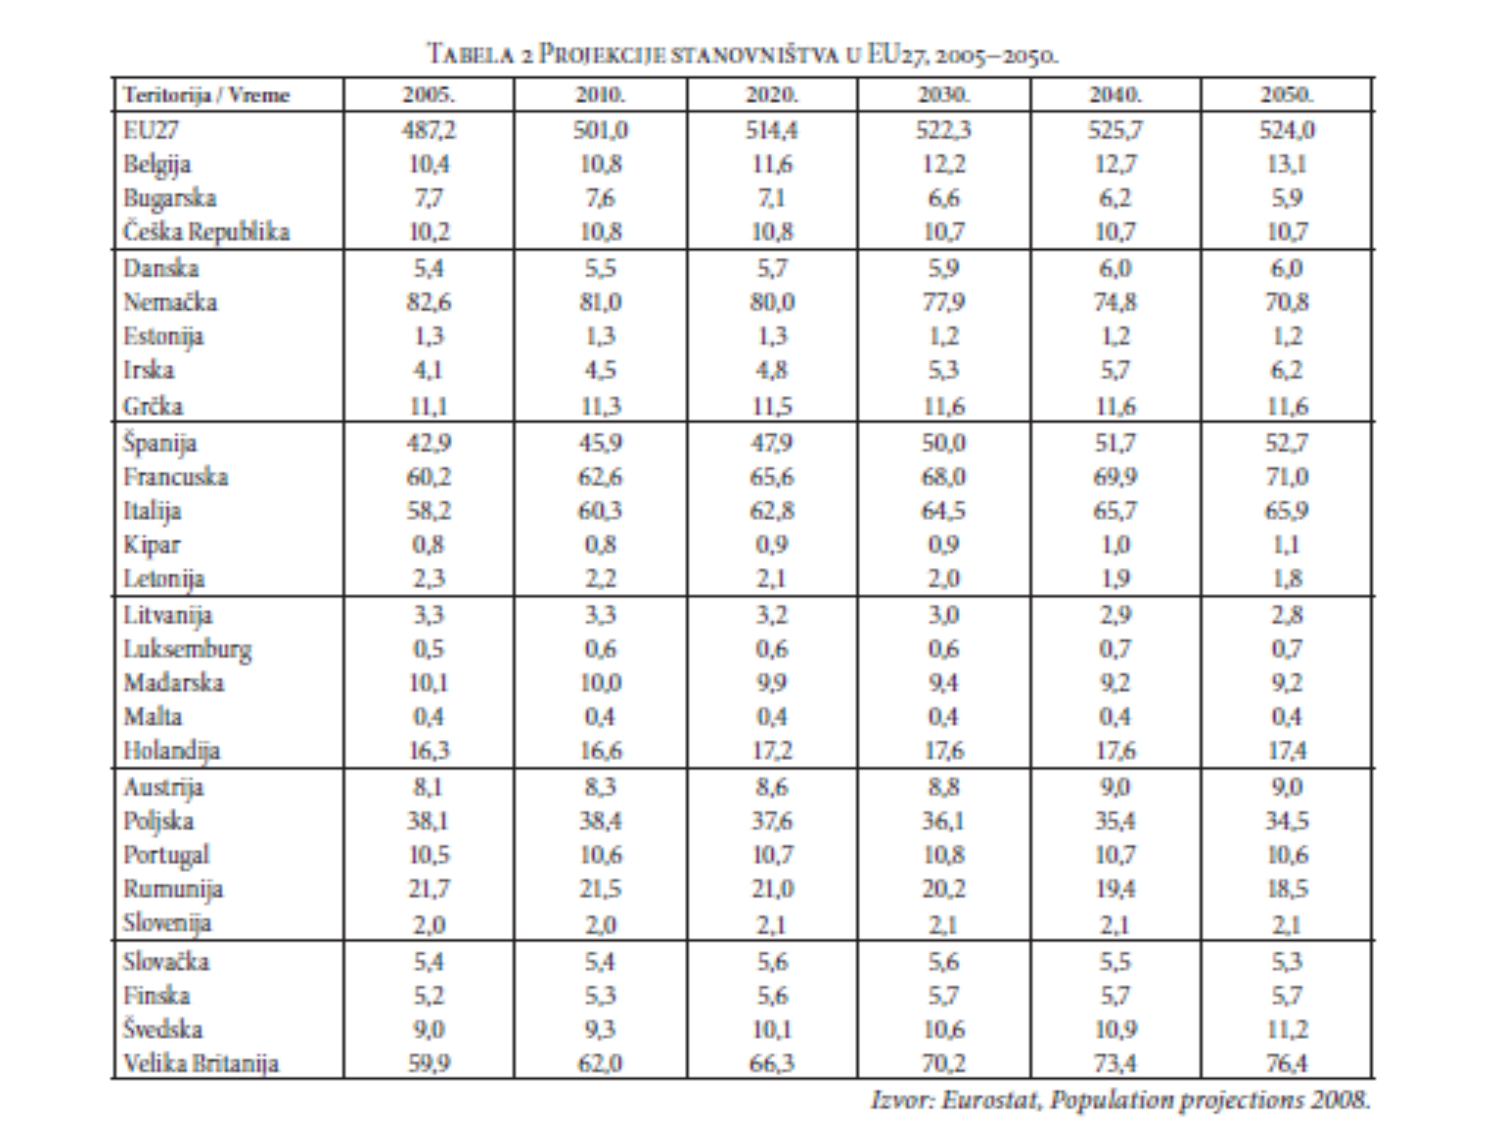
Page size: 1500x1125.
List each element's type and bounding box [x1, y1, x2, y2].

list [41, 30, 1412, 1125]
